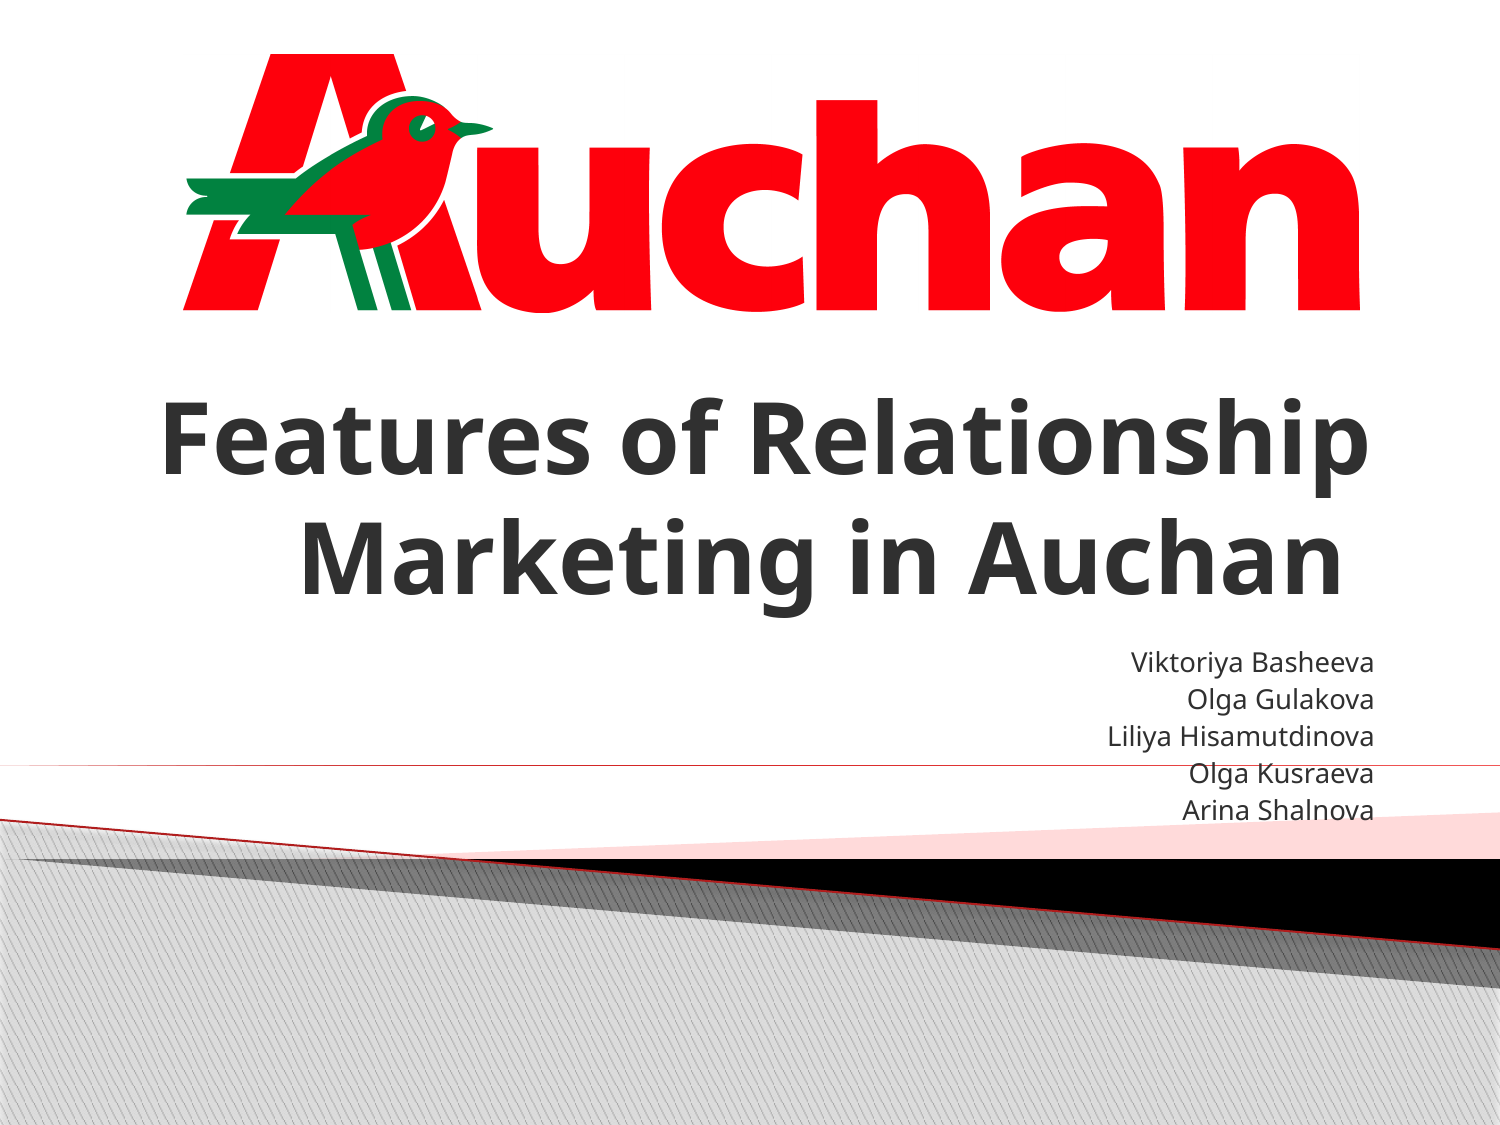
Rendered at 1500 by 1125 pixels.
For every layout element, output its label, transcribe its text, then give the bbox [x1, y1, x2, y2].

subtitle Viktoriya Basheeva Olga Gulakova Liliya Hisamutdinova Olga Kusraeva Arina Shalnova [112, 637, 1388, 835]
picture [182, 54, 1360, 313]
title Features of Relationship Marketing in Auchan [112, 321, 1388, 622]
picture [5, 859, 1500, 989]
